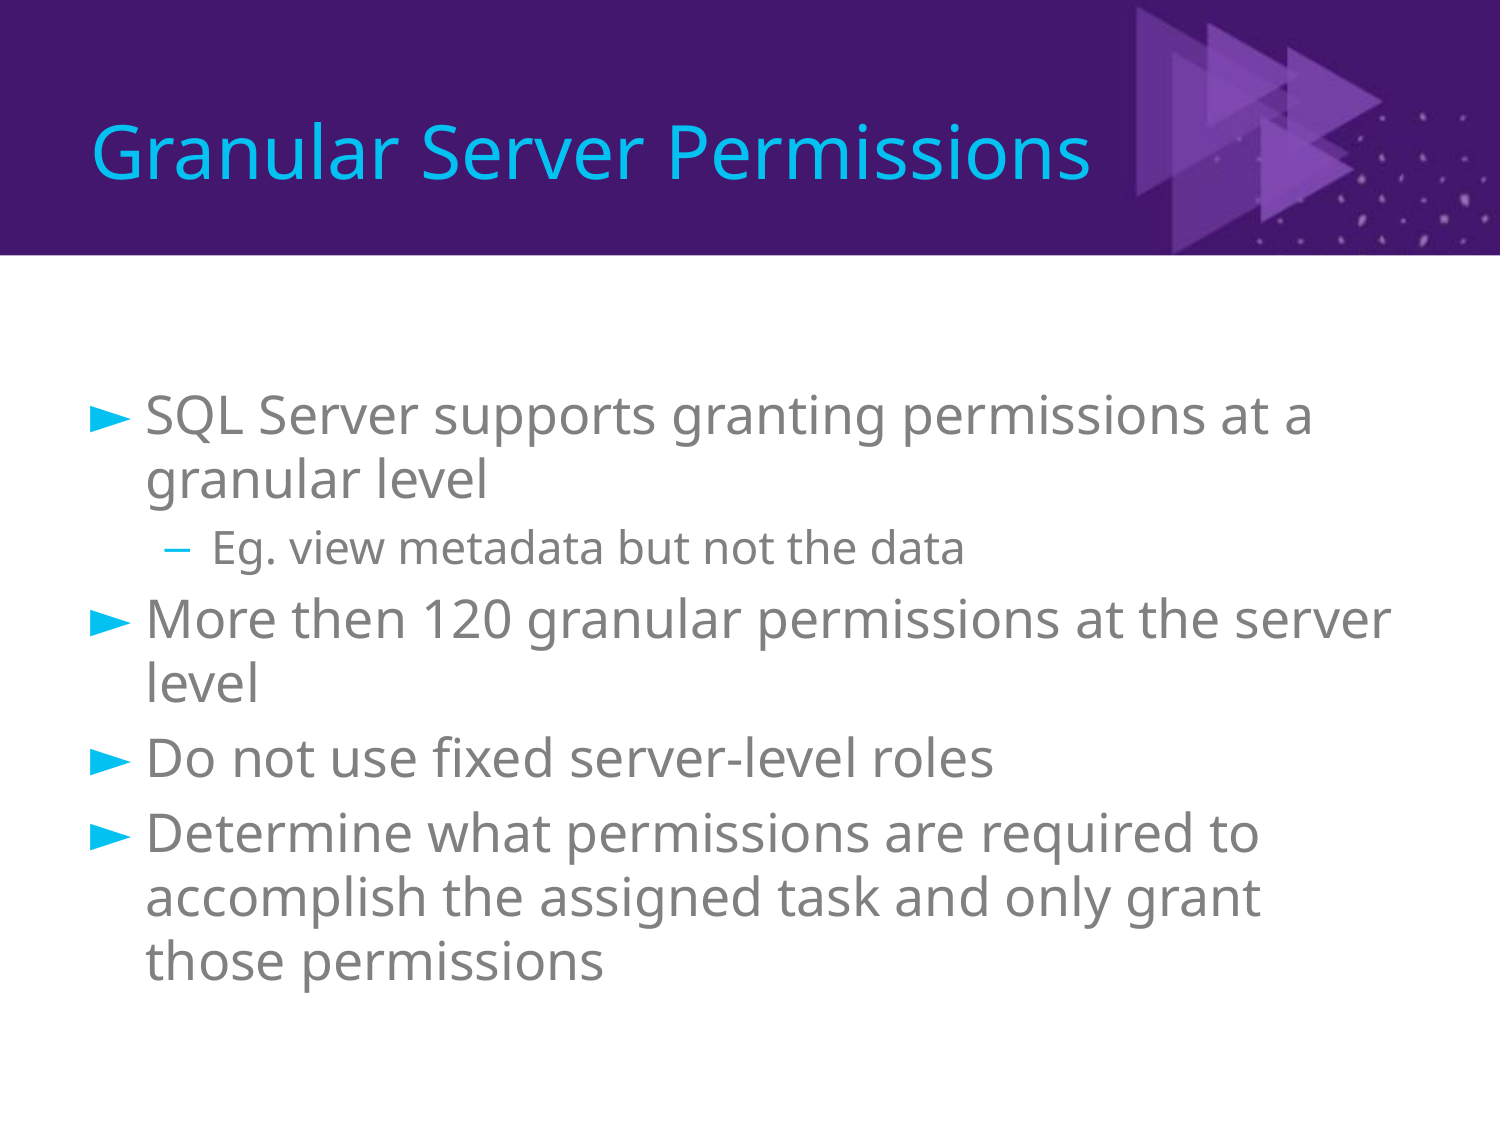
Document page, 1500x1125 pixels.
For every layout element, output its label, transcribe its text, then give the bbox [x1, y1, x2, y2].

title Granular Server Permissions [75, 56, 1425, 244]
list SQL Server supports granting permissions at a granular level Eg. view metadata but not the data More then 120 granular permissions at the server level Do not use fixed server-level roles Determine what permissions are required to accomplish the assigned task and only grant those permissions [75, 373, 1425, 1005]
picture [0, 0, 1500, 255]
